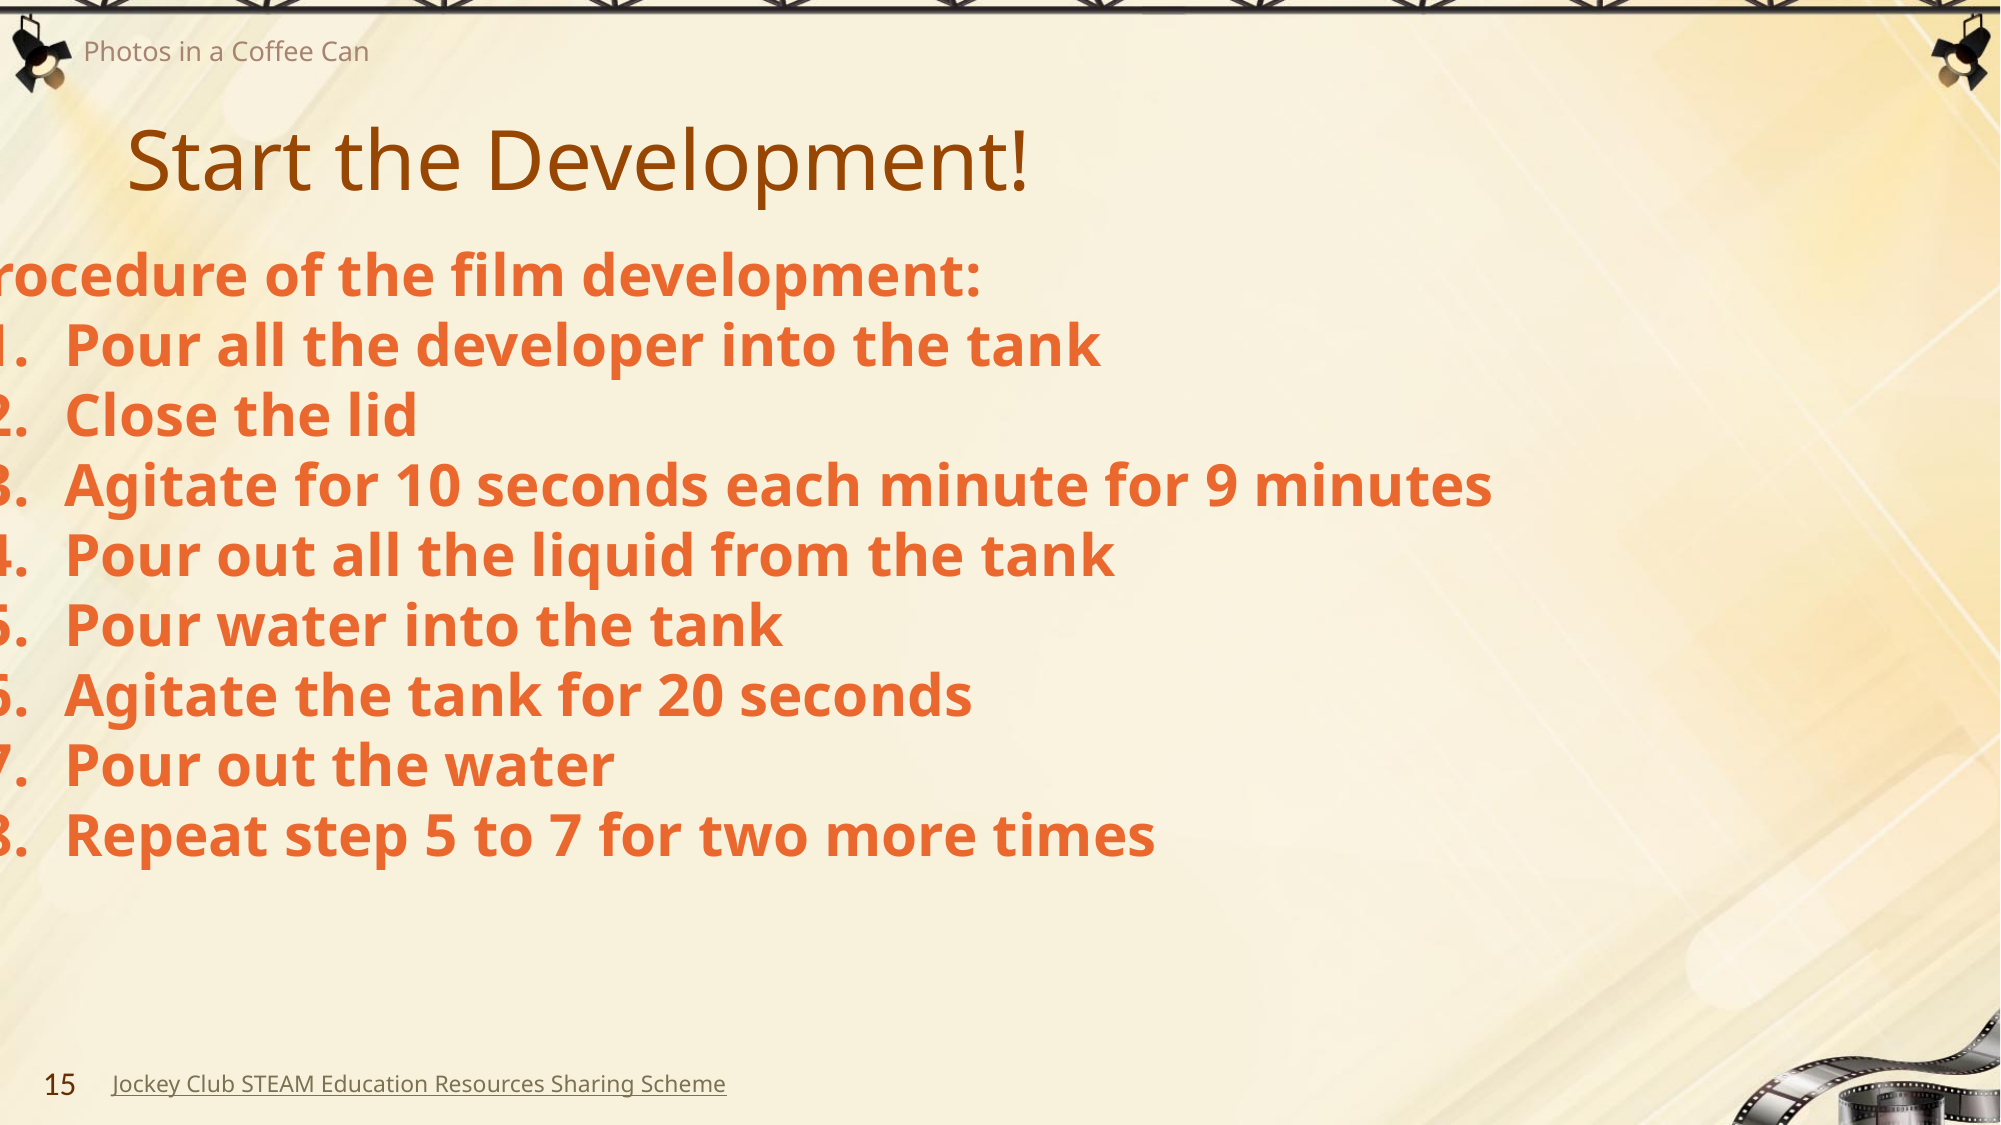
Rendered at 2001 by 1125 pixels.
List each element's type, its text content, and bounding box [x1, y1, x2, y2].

text_box Procedure of the film development: Pour all the developer into the tank Close the lid Agitate for 10 seconds each minute for 9 minutes Pour out all the liquid from the tank Pour water into the tank Agitate the tank for 20 seconds Pour out the water Repeat step 5 to 7 for two more times [0, 230, 1509, 876]
title Start the Development! [111, 99, 1522, 317]
picture [0, 0, 2001, 1125]
